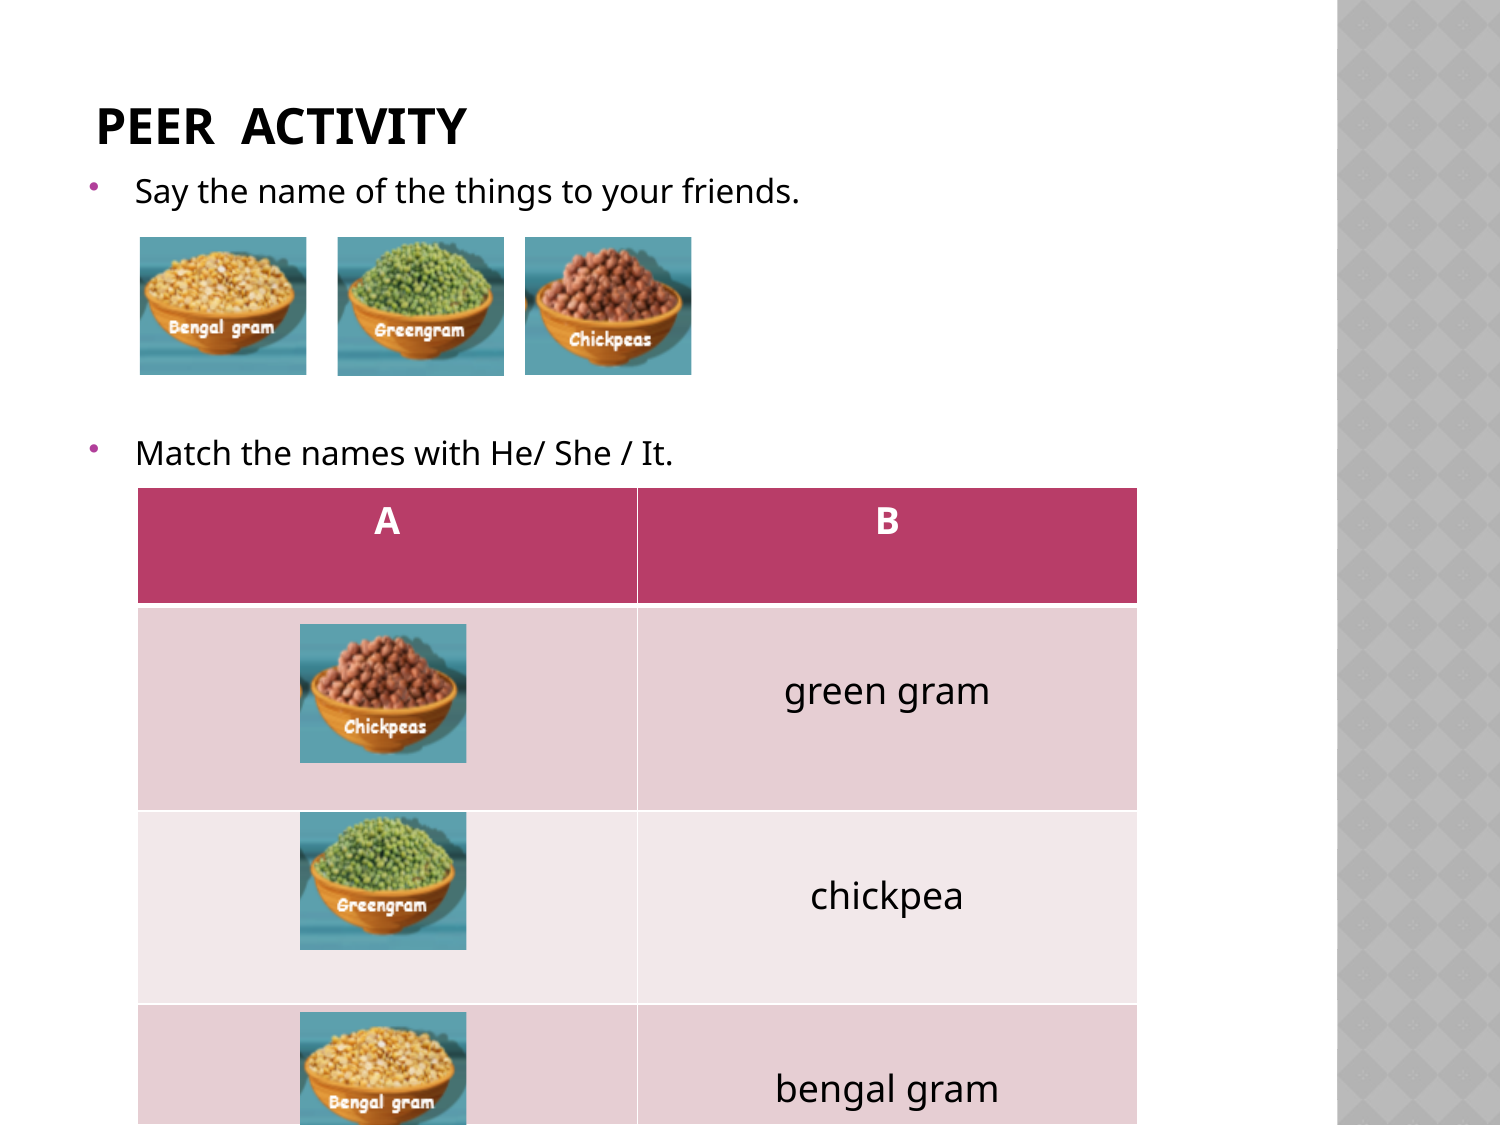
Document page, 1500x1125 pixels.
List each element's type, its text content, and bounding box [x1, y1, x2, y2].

picture [139, 237, 307, 376]
table_cell green gram [638, 608, 1137, 810]
table_header B [638, 488, 1137, 603]
picture [336, 237, 505, 376]
list Say the name of the things to your friends. Match the names with He/ She / It. [75, 162, 1263, 968]
title PEER ACTIVITY [87, 62, 1055, 155]
table_cell [138, 1005, 637, 1124]
picture [524, 237, 692, 376]
table_cell chickpea [638, 812, 1137, 1003]
picture [299, 1011, 467, 1125]
table_cell [138, 608, 637, 810]
table_cell [138, 812, 637, 1003]
table_header A [138, 488, 637, 603]
picture [299, 624, 467, 763]
table_cell bengal gram [638, 1005, 1137, 1124]
picture [299, 811, 467, 951]
